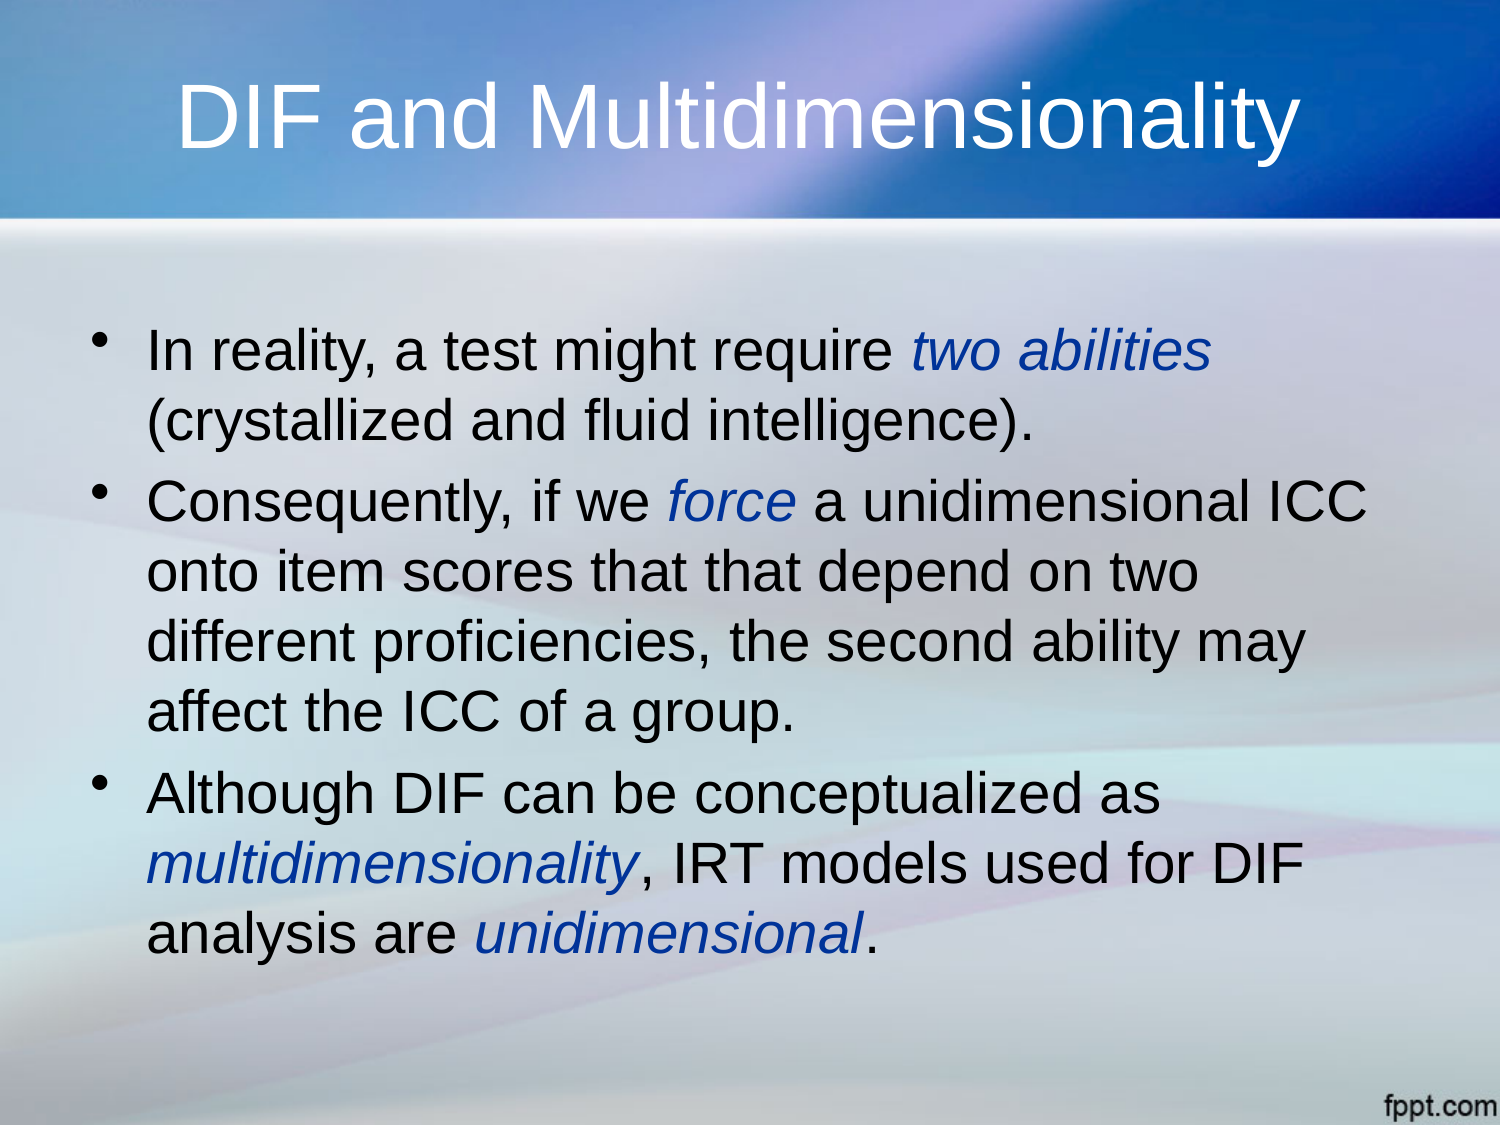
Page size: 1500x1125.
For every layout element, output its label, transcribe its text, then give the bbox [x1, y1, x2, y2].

picture [0, 0, 1500, 1125]
list In reality, a test might require two abilities (crystallized and fluid intelligence). Consequently, if we force a unidimensional ICC onto item scores that that depend on two different proficiencies, the second ability may affect the ICC of a group. Although DIF can be conceptualized as multidimensionality, IRT models used for DIF analysis are unidimensional. [75, 304, 1425, 1047]
title DIF and Multidimensionality [64, 31, 1415, 192]
